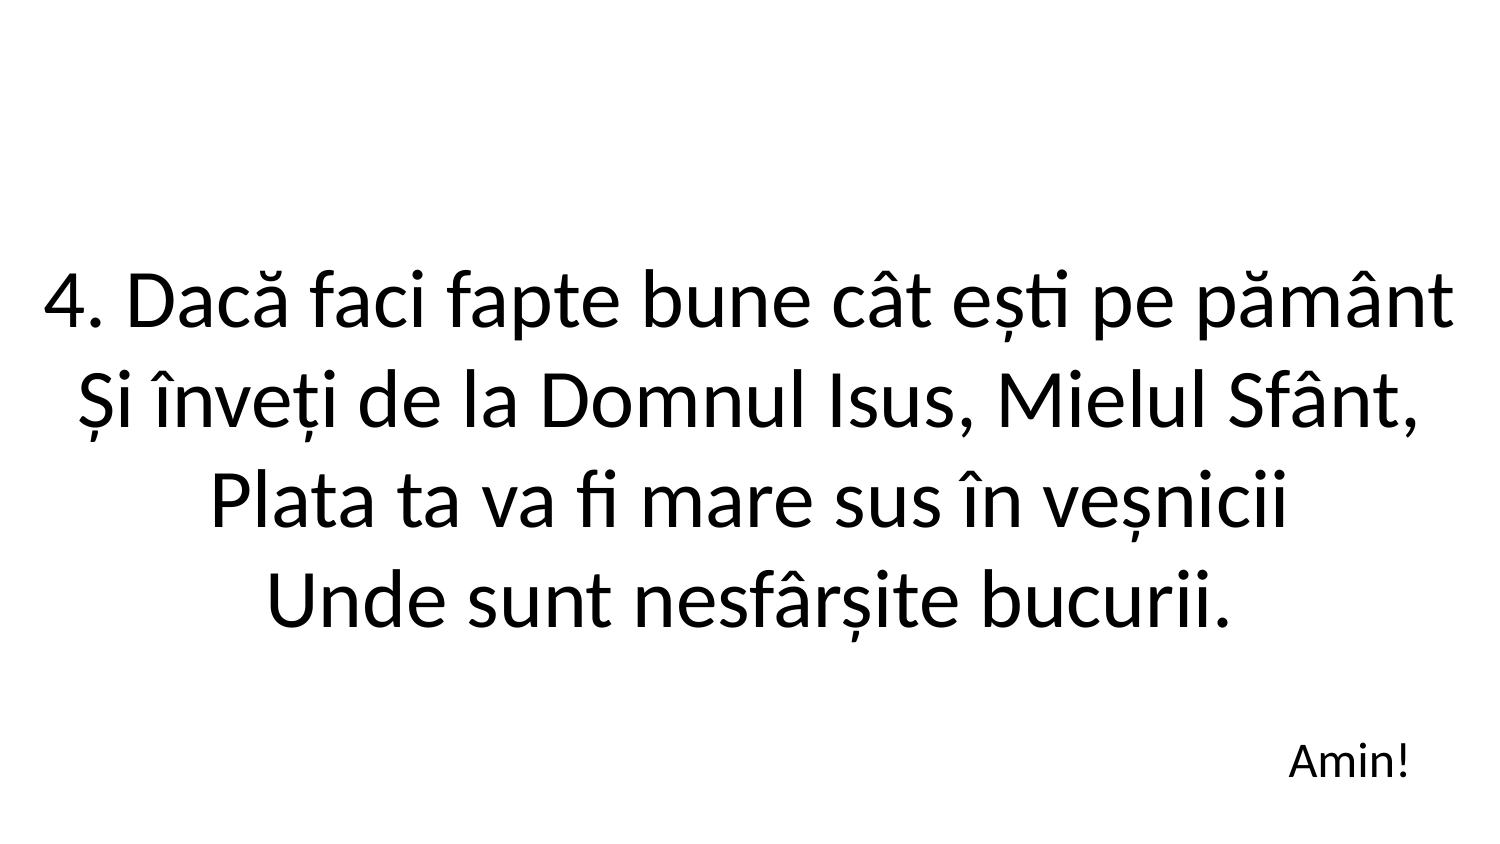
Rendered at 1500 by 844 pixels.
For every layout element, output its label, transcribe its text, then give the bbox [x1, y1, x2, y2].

text_box 4. Dacă faci fapte bune cât ești pe pământ Și înveți de la Domnul Isus, Mielul Sfânt, Plata ta va fi mare sus în veșnicii Unde sunt nesfârșite bucurii. [28, 192, 1472, 652]
text_box Amin! [1273, 674, 1427, 795]
